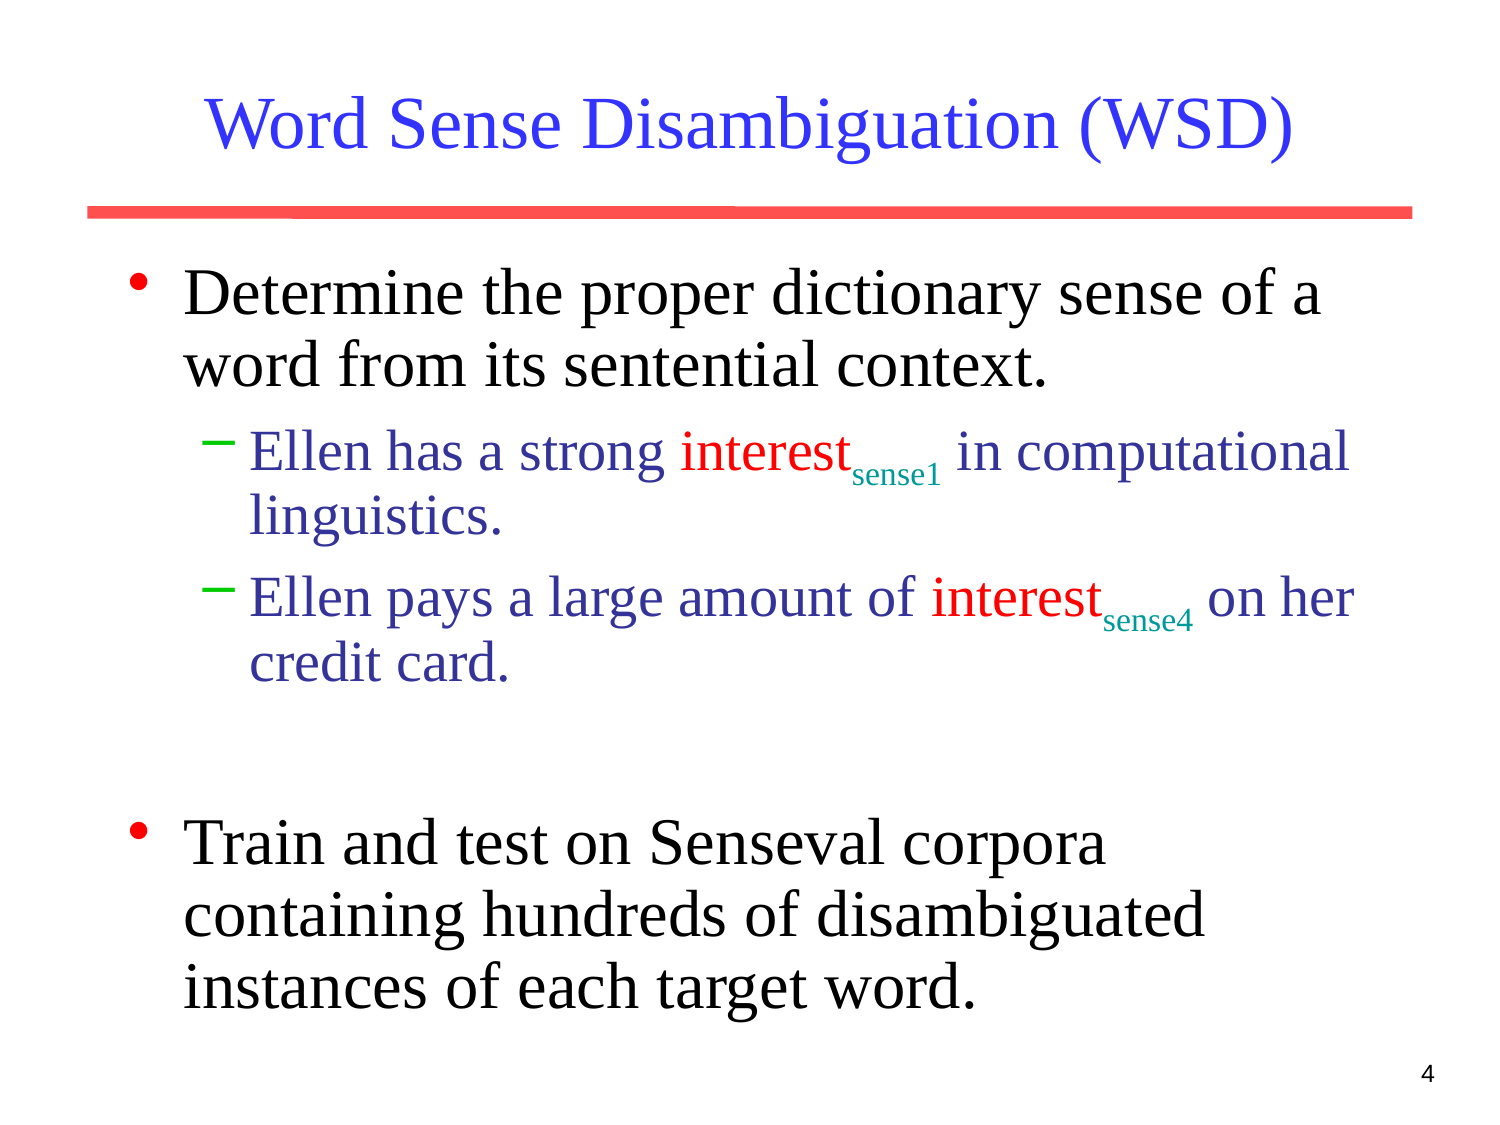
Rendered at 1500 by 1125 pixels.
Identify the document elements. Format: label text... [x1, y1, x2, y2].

list Determine the proper dictionary sense of a word from its sentential context. Ellen has a strong interestsense1 in computational linguistics. Ellen pays a large amount of interestsense4 on her credit card. Train and test on Senseval corpora containing hundreds of disambiguated instances of each target word. [112, 249, 1388, 1019]
slide_number 4 [1137, 1049, 1451, 1125]
title Word Sense Disambiguation (WSD) [112, 37, 1388, 200]
